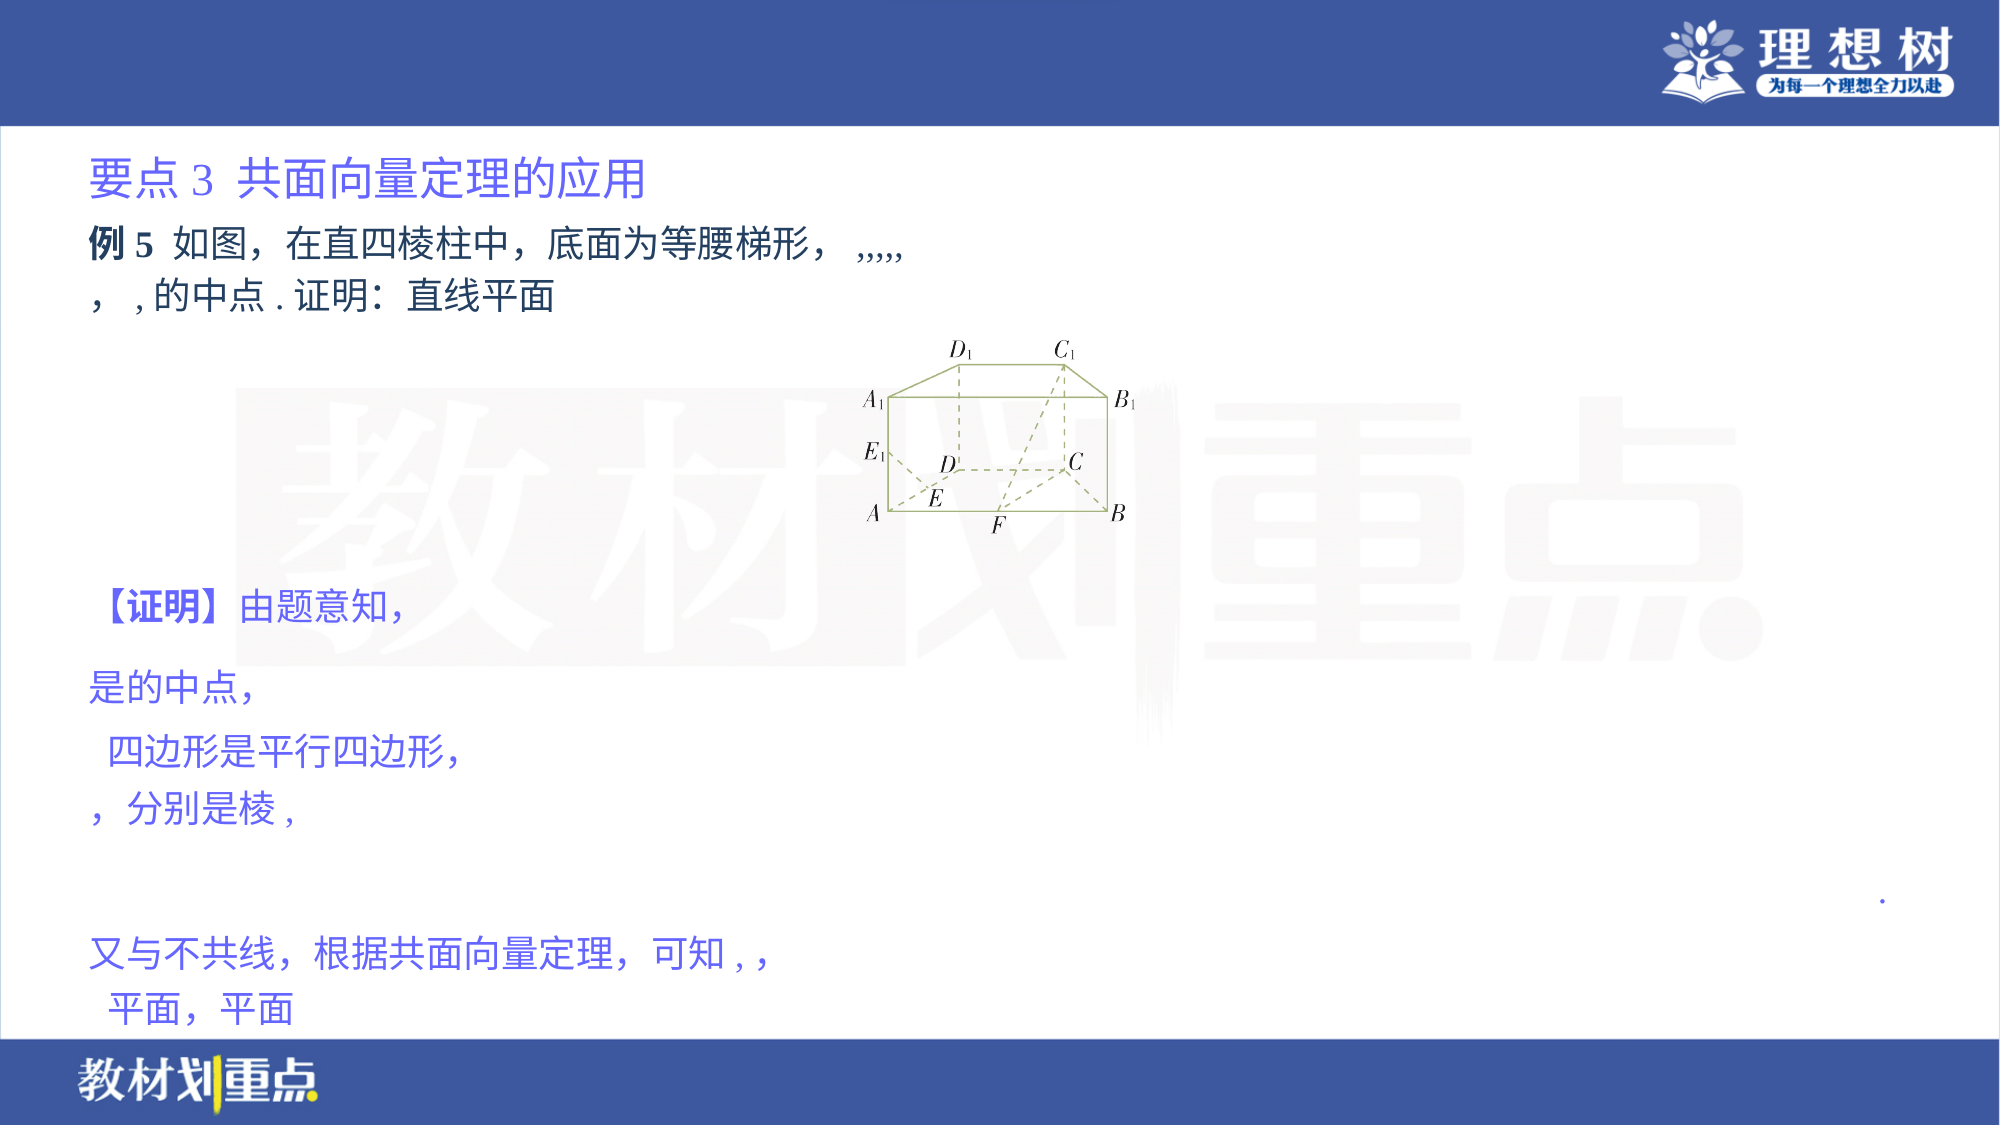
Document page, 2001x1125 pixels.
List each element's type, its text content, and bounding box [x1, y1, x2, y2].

text_box 要点3 共面向量定理的应用 [88, 135, 1911, 199]
picture [0, 0, 2000, 1125]
